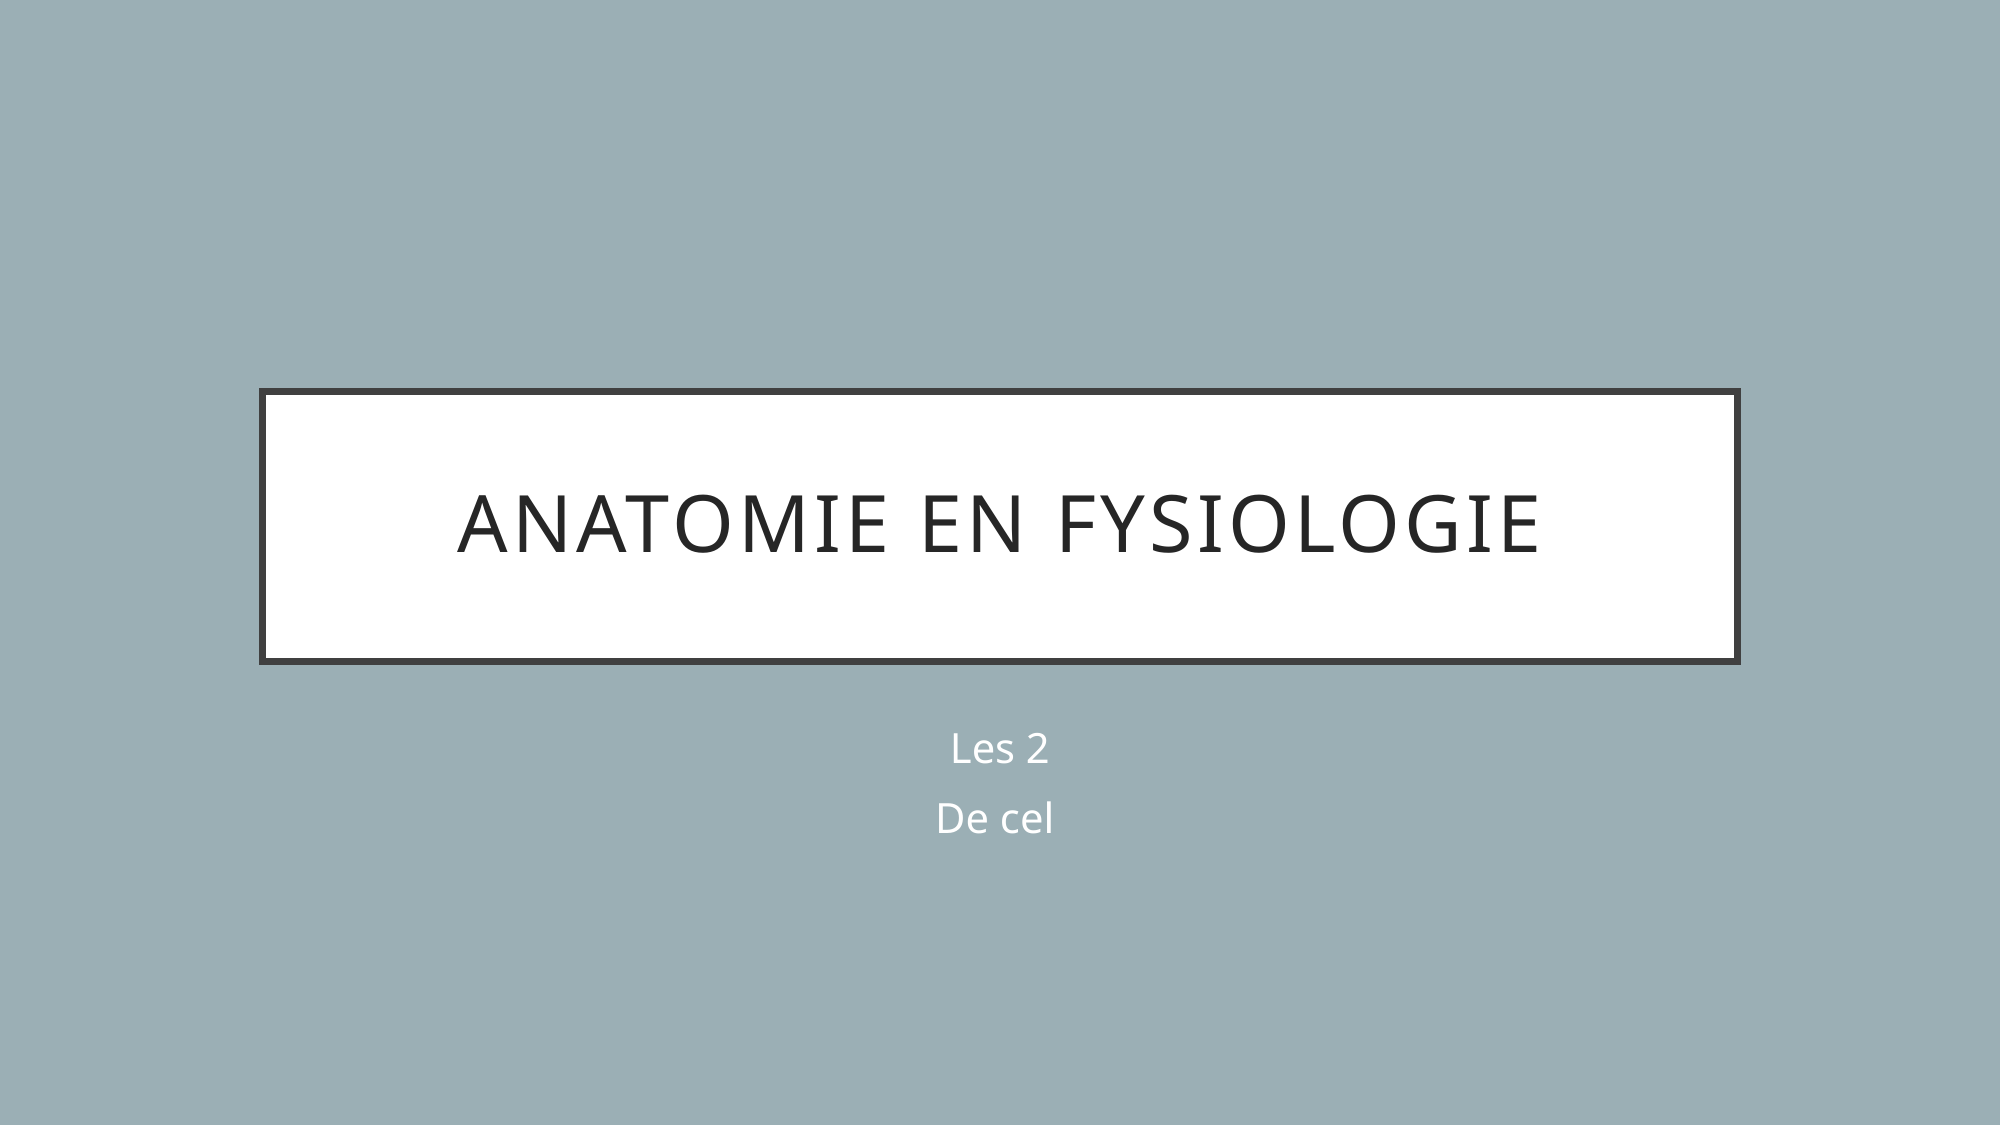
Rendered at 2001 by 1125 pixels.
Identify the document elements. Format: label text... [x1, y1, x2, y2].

subtitle Les 2 De cel [442, 713, 1558, 918]
title Anatomie en fysiologie [259, 388, 1741, 665]
